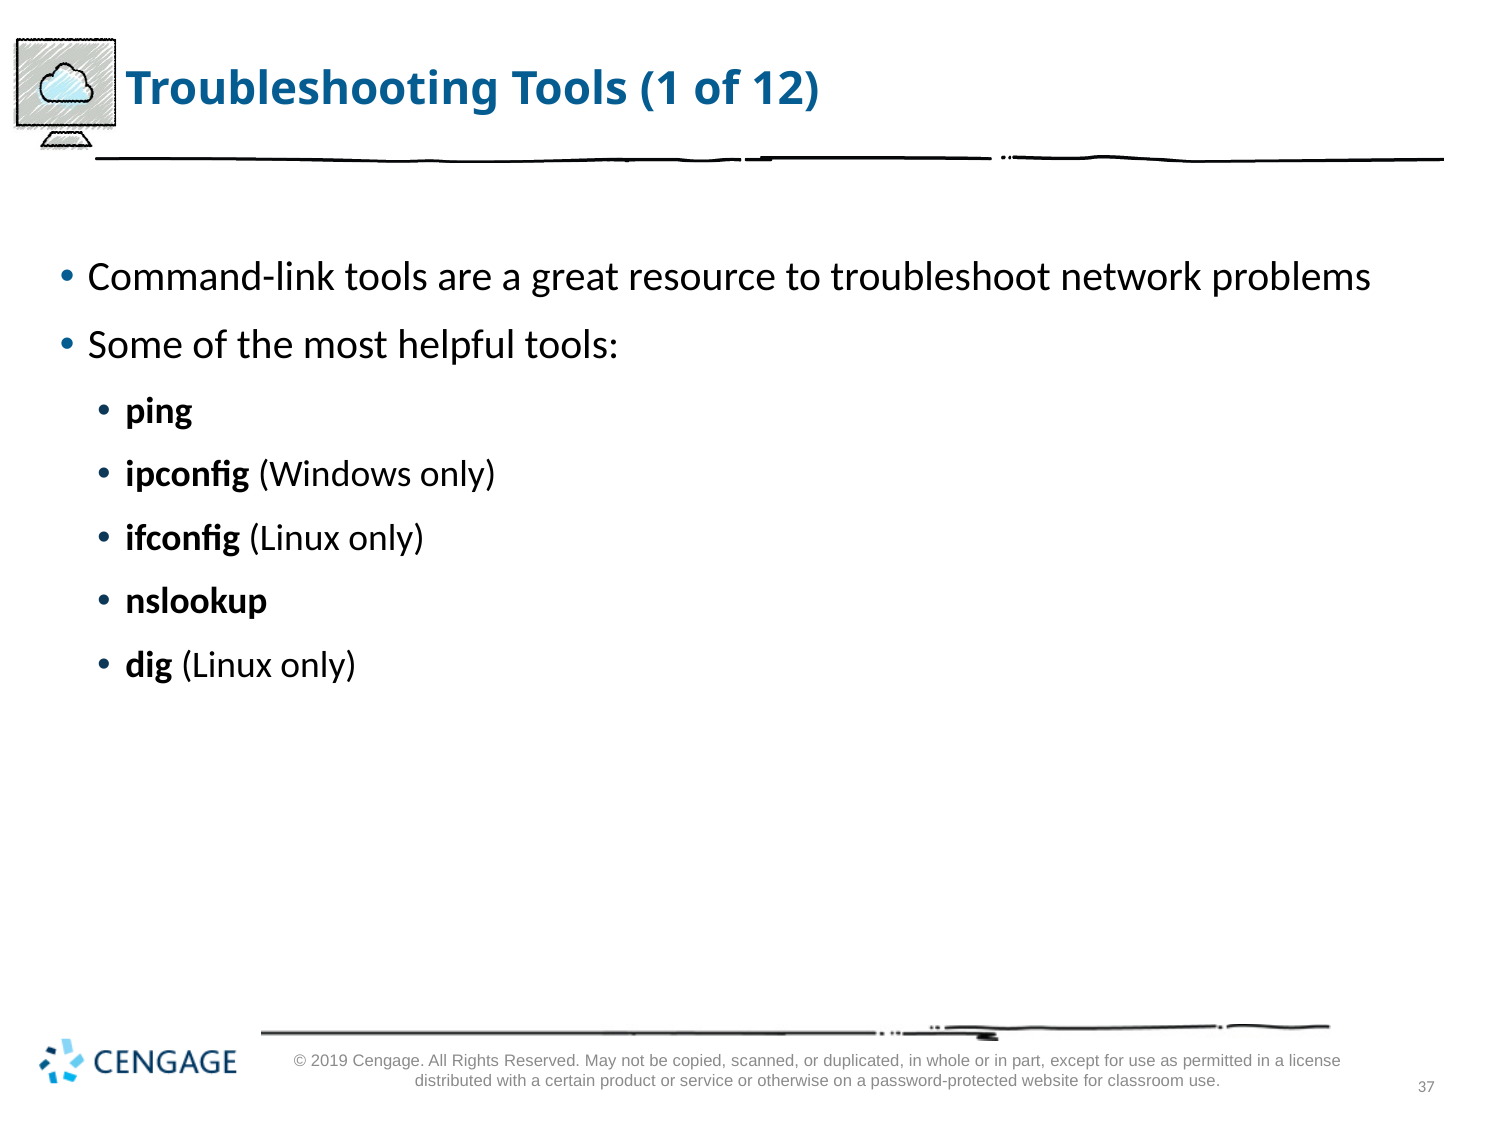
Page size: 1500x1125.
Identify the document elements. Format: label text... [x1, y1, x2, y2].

picture [95, 155, 1444, 163]
list Command-link tools are a great resource to troubleshoot network problems Some of the most helpful tools: ping i pconfig (Windows only) ifconfig (Linux only) nslookup dig (Linux only) [59, 252, 1441, 691]
picture [13, 36, 117, 151]
title Troubleshooting Tools (1 of 12) [125, 66, 1442, 116]
picture [19, 1025, 249, 1096]
footer © 2019 Cengage. All Rights Reserved. May not be copied, scanned, or duplicated, in whole or in part, except for use as permitted in a license distributed with a certain product or service or otherwise on a password-protected website for classroom use. [262, 1050, 1375, 1091]
picture [261, 1024, 1331, 1041]
